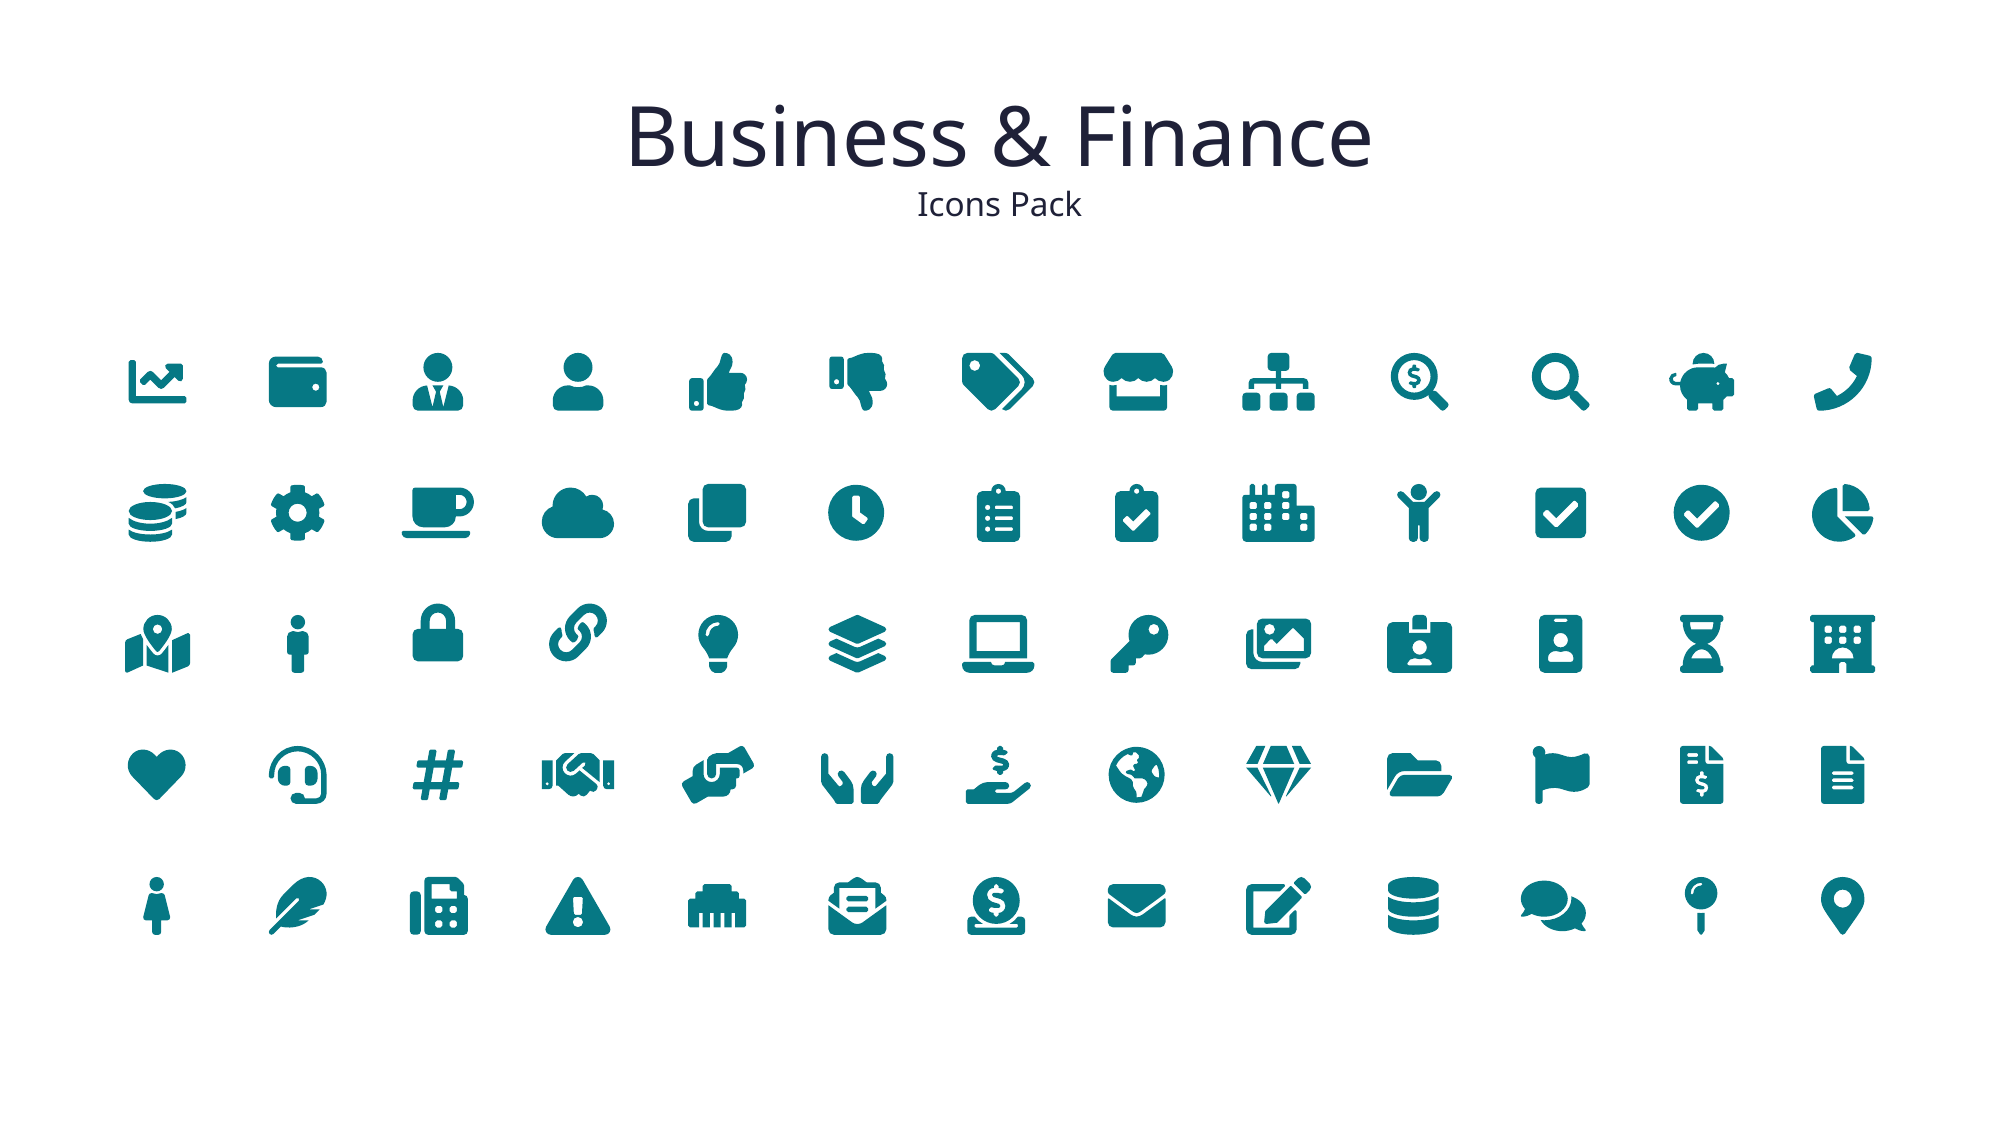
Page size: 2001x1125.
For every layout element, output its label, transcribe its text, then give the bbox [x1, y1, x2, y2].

text_box [1813, 352, 1872, 411]
text_box [1412, 614, 1427, 630]
text_box [962, 661, 1035, 673]
text_box [1697, 912, 1705, 935]
text_box [1821, 745, 1865, 804]
text_box [967, 916, 1026, 935]
text_box [828, 638, 887, 659]
text_box [1684, 876, 1718, 910]
text_box [1387, 622, 1453, 673]
text_box [1296, 392, 1315, 411]
text_box [552, 385, 604, 411]
text_box [412, 487, 474, 528]
text_box [146, 644, 169, 673]
text_box [709, 661, 728, 673]
text_box [1110, 614, 1169, 673]
text_box [828, 614, 887, 644]
text_box [175, 507, 187, 520]
text_box [1680, 745, 1724, 804]
text_box [128, 529, 173, 542]
text_box [168, 497, 187, 509]
text_box [423, 352, 453, 382]
text_box [1397, 483, 1441, 542]
text_box [1107, 884, 1166, 913]
text_box [1108, 746, 1165, 803]
text_box [688, 498, 732, 542]
text_box [1256, 618, 1312, 659]
text_box [1669, 363, 1735, 411]
text_box [847, 352, 888, 411]
text_box [1844, 516, 1874, 535]
text_box [821, 753, 854, 804]
text_box [1246, 884, 1297, 935]
text_box [1692, 352, 1715, 365]
text_box [1387, 753, 1442, 790]
title Business & Finance [249, 79, 1750, 180]
text_box [965, 782, 1031, 804]
text_box [1107, 898, 1166, 928]
text_box [149, 876, 164, 892]
text_box [1246, 767, 1272, 797]
text_box [143, 893, 171, 935]
text_box [412, 603, 464, 662]
text_box [828, 876, 887, 909]
text_box [1842, 483, 1870, 512]
text_box [1262, 767, 1295, 804]
text_box [969, 614, 1028, 659]
text_box [1269, 392, 1288, 411]
text_box [707, 745, 754, 779]
text_box [125, 633, 144, 673]
text_box [127, 749, 186, 801]
text_box [972, 876, 1020, 924]
text_box [1531, 352, 1590, 411]
text_box [1285, 767, 1312, 797]
text_box [1388, 914, 1439, 935]
subtitle Icons Pack [249, 180, 1750, 232]
text_box [1390, 352, 1449, 411]
text_box [707, 352, 748, 411]
text_box [128, 501, 173, 521]
text_box [1294, 876, 1312, 894]
text_box [1242, 392, 1261, 411]
text_box [541, 760, 553, 790]
text_box [603, 760, 615, 790]
text_box [1115, 483, 1159, 542]
text_box [1532, 745, 1590, 804]
text_box [1673, 484, 1730, 541]
text_box [541, 487, 615, 539]
text_box [545, 876, 611, 935]
text_box [1810, 614, 1876, 673]
text_box [128, 360, 187, 404]
text_box [172, 633, 191, 673]
text_box [828, 653, 887, 673]
text_box [1291, 745, 1312, 764]
text_box [268, 876, 327, 935]
text_box [270, 484, 325, 541]
text_box [999, 352, 1035, 411]
text_box [860, 753, 894, 804]
text_box [962, 352, 1020, 411]
text_box [1264, 886, 1302, 924]
text_box [268, 356, 327, 408]
text_box [287, 631, 309, 673]
text_box [1389, 774, 1452, 797]
text_box [143, 614, 172, 652]
text_box [1539, 614, 1583, 673]
text_box [1262, 745, 1295, 764]
text_box [828, 484, 885, 541]
text_box [412, 749, 464, 801]
text_box [1540, 896, 1586, 932]
text_box [1535, 487, 1587, 539]
text_box [564, 603, 607, 643]
text_box [688, 884, 747, 928]
text_box [1811, 487, 1856, 542]
text_box [401, 530, 471, 539]
text_box [1680, 614, 1724, 673]
text_box [1821, 876, 1865, 935]
text_box [702, 483, 747, 528]
text_box [976, 483, 1021, 542]
text_box [1103, 352, 1174, 382]
text_box [143, 483, 187, 499]
text_box [412, 385, 464, 411]
text_box [1520, 880, 1568, 917]
text_box [1388, 876, 1439, 899]
text_box [268, 745, 327, 804]
text_box [689, 378, 704, 411]
text_box [563, 352, 593, 382]
text_box [409, 891, 421, 935]
text_box [290, 614, 306, 630]
text_box [1388, 896, 1439, 917]
text_box [828, 905, 887, 935]
text_box [1246, 629, 1301, 670]
text_box [1109, 384, 1168, 411]
text_box [991, 745, 1010, 775]
text_box [424, 876, 468, 935]
text_box [1248, 352, 1309, 389]
text_box [1246, 745, 1266, 764]
text_box [1242, 483, 1315, 542]
text_box [681, 760, 740, 804]
text_box [556, 753, 598, 797]
text_box [698, 614, 739, 659]
text_box [566, 753, 600, 783]
text_box [128, 517, 173, 531]
text_box [829, 356, 844, 389]
text_box [549, 622, 591, 662]
